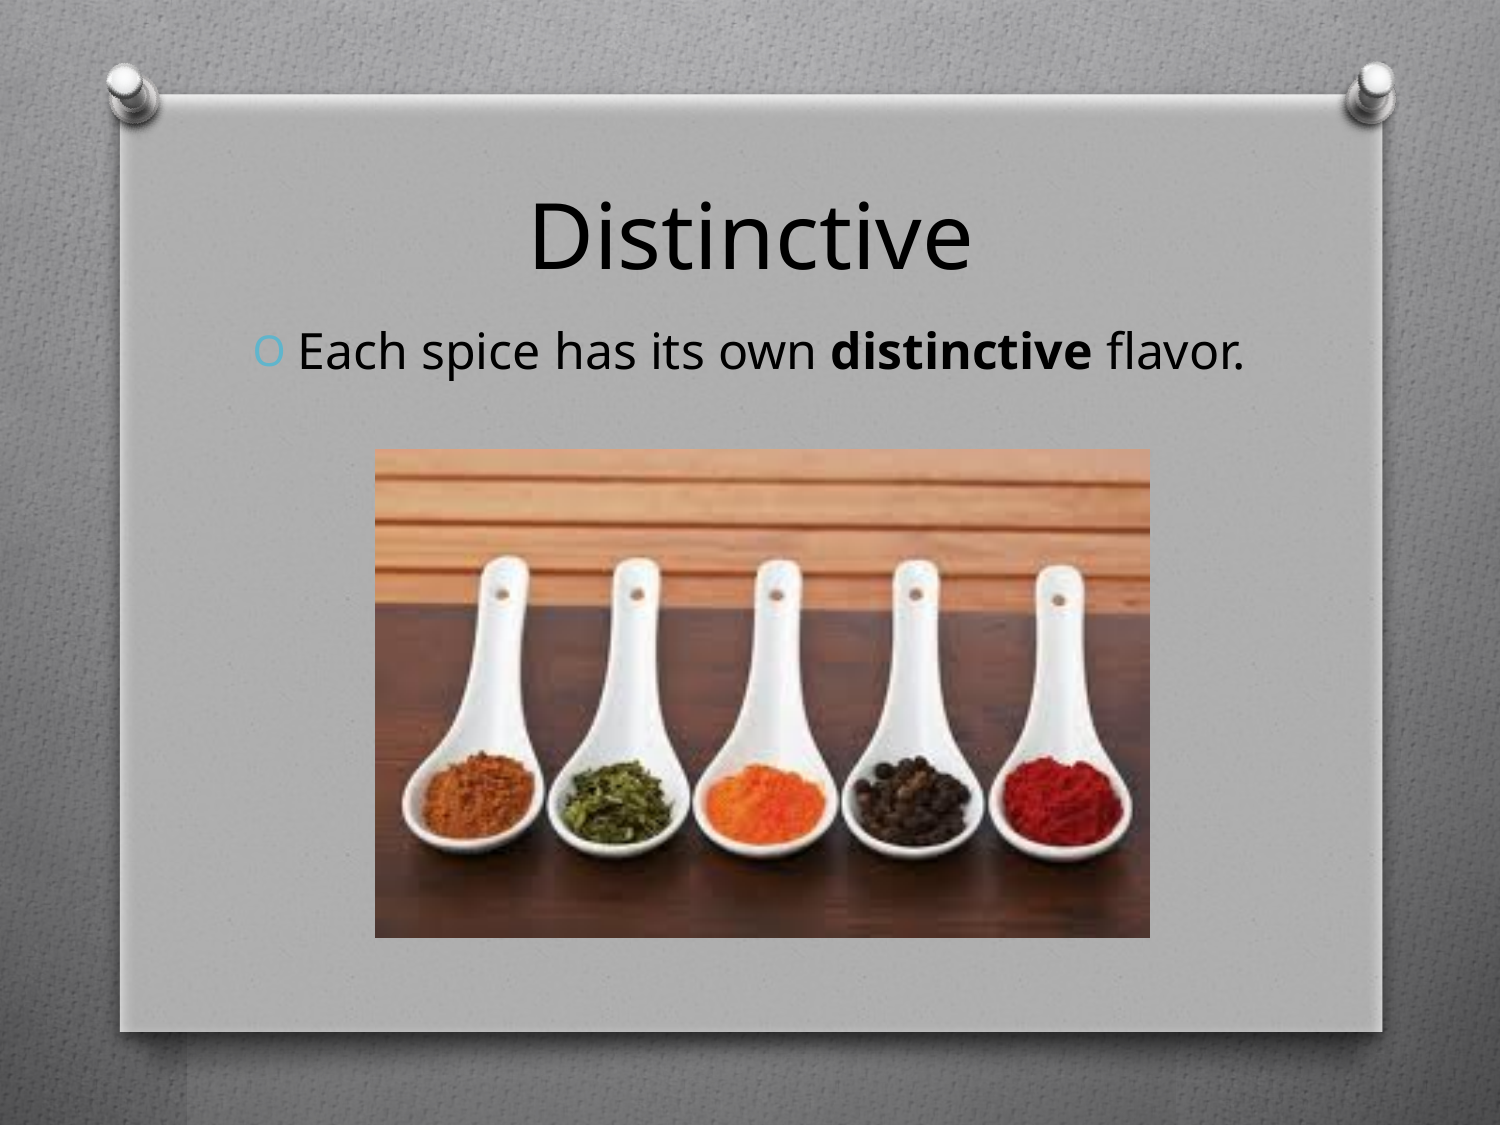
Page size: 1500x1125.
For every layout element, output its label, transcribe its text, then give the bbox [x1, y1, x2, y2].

picture [75, 29, 198, 153]
list Each spice has its own distinctive flavor. [237, 312, 1294, 952]
picture [1317, 35, 1439, 156]
picture [374, 449, 1151, 938]
title Distinctive [179, 134, 1323, 332]
